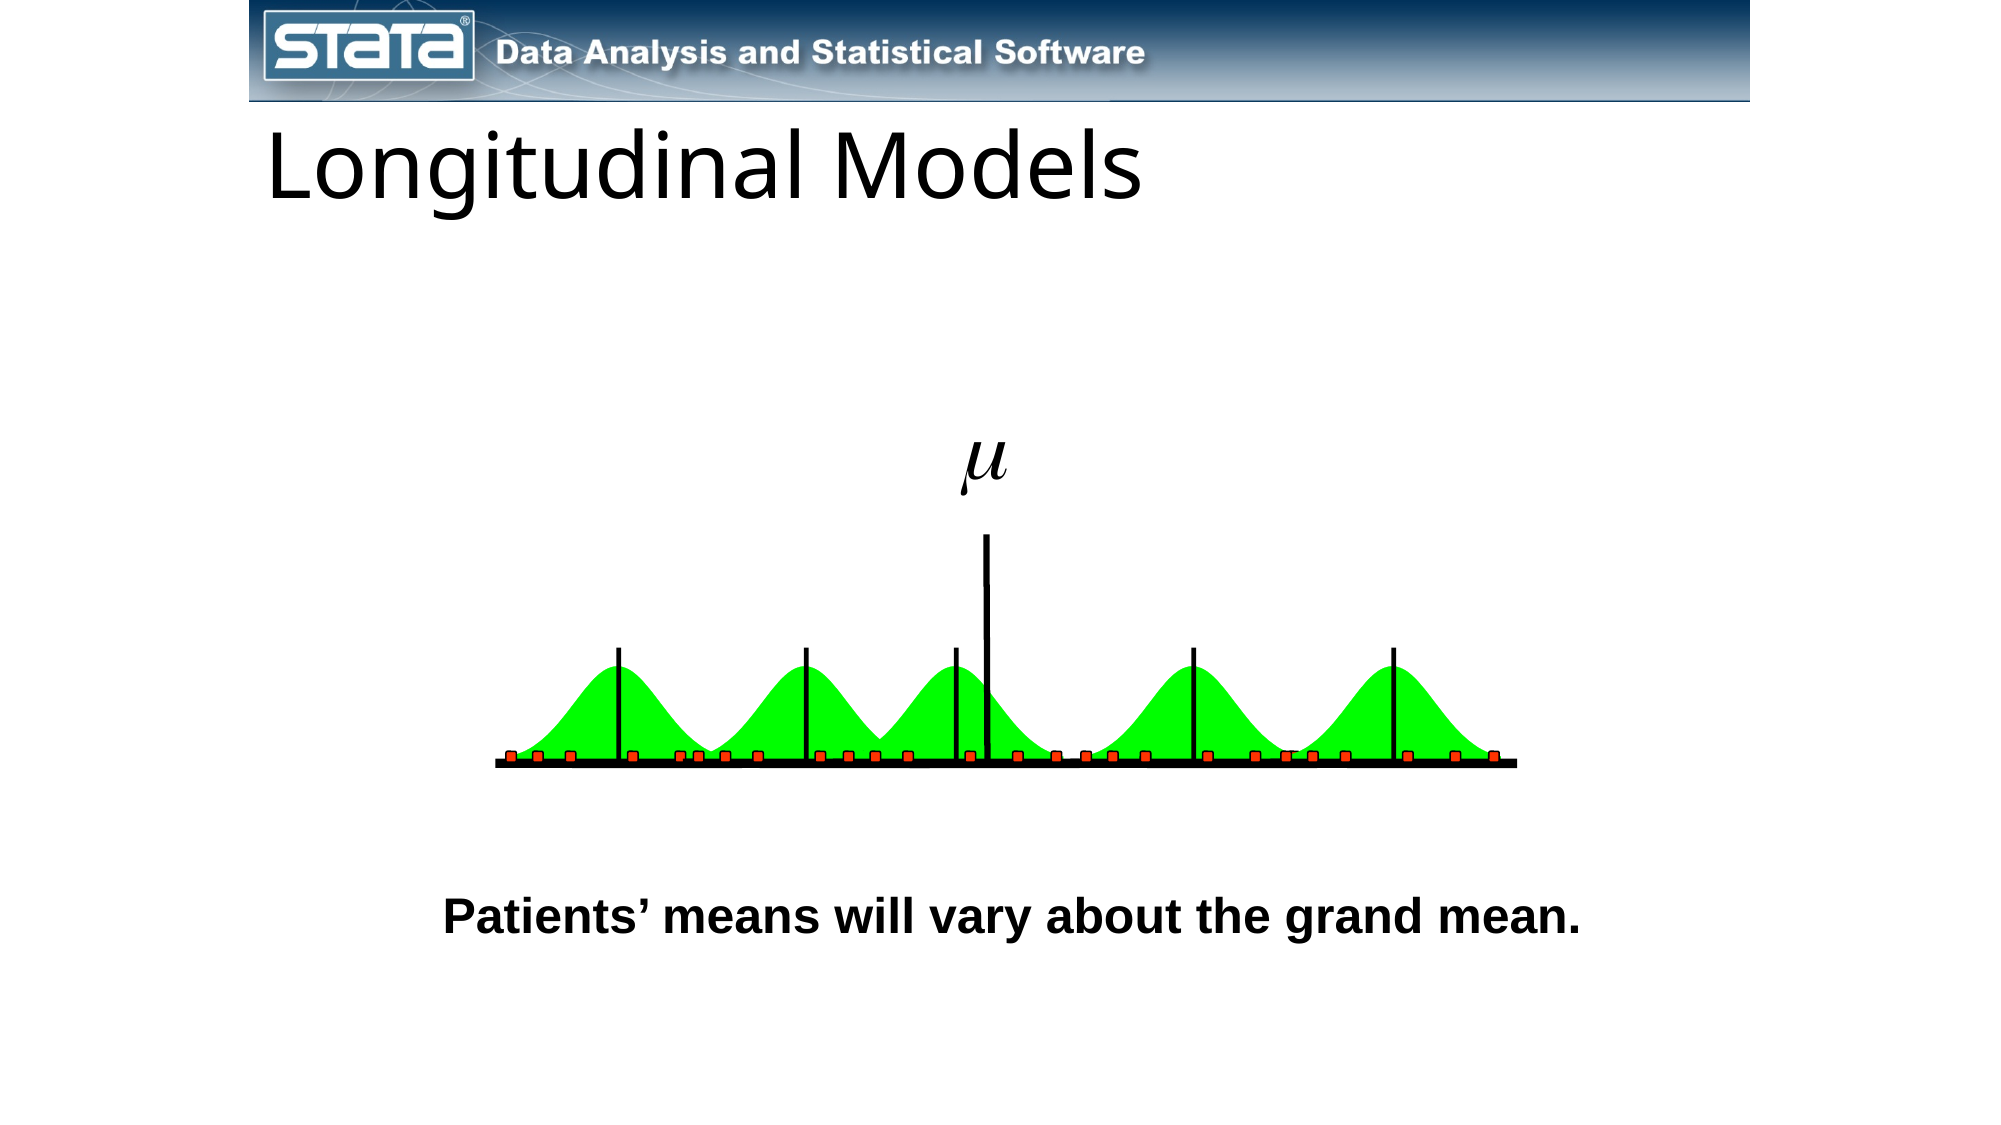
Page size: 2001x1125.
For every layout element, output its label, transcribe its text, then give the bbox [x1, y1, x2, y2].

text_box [499, 299, 1500, 649]
picture [249, 0, 1750, 102]
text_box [944, 424, 1028, 515]
text_box Patients’ means will vary about the grand mean. [387, 876, 1638, 952]
title Longitudinal Models [249, 102, 1750, 238]
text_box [499, 649, 687, 764]
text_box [687, 649, 837, 764]
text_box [1074, 649, 1274, 764]
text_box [1274, 649, 1513, 764]
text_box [837, 649, 1074, 764]
